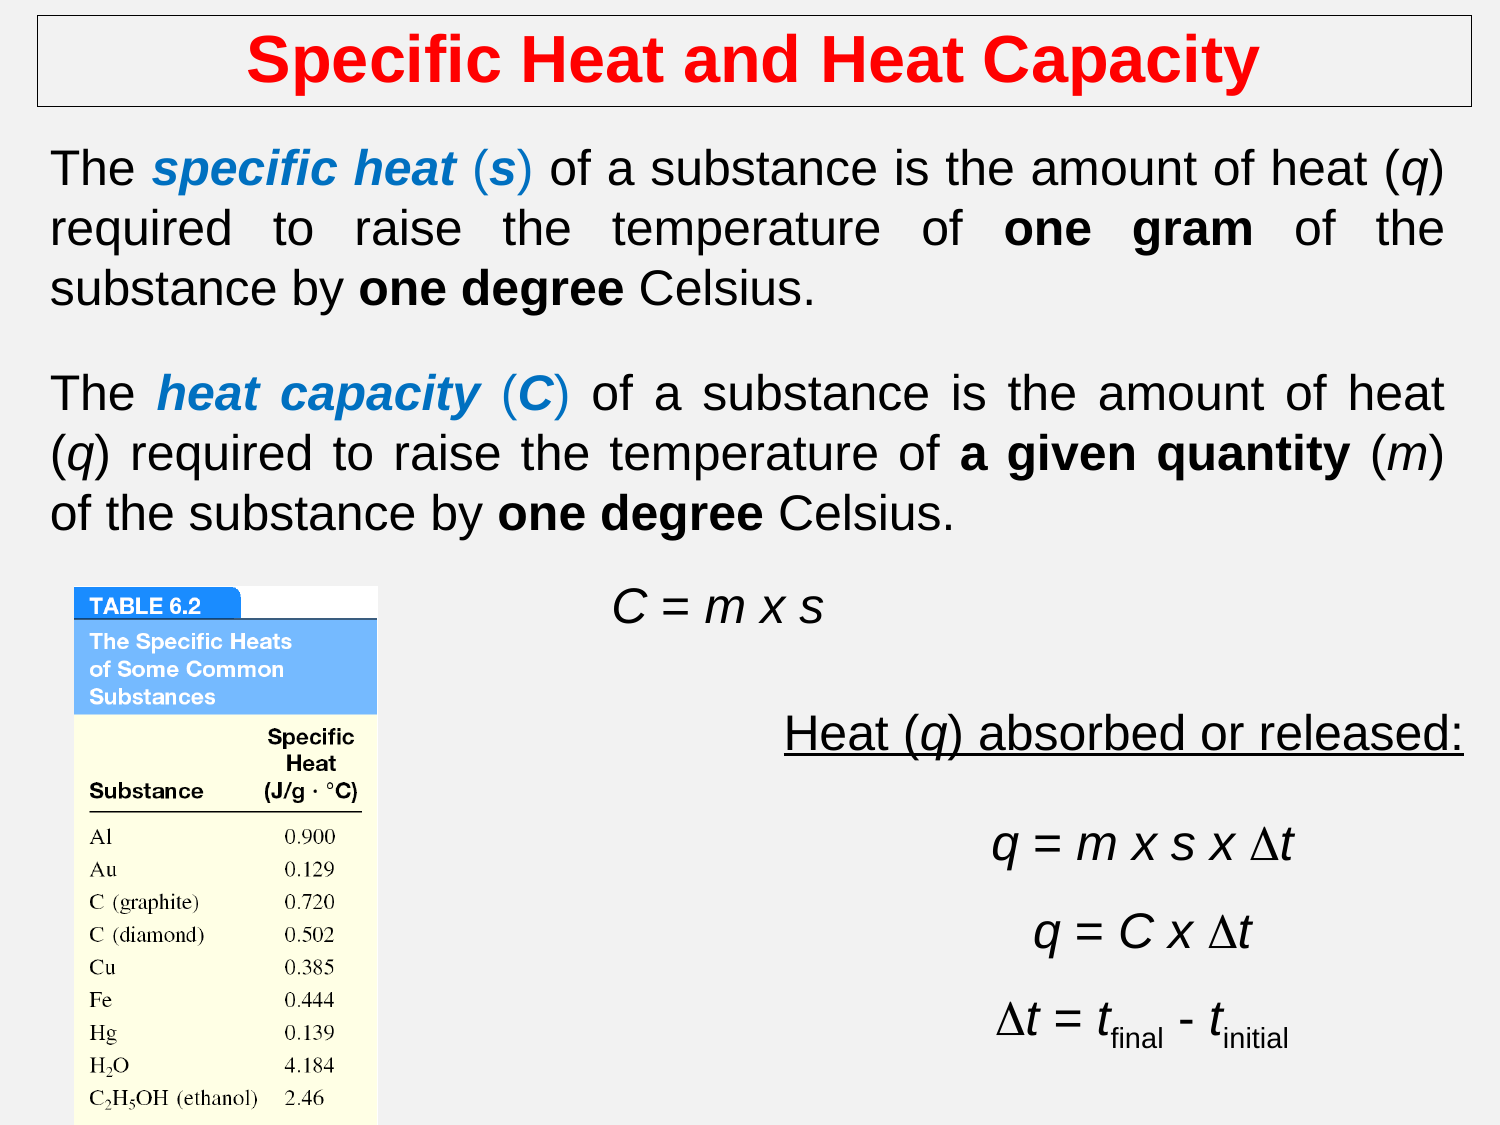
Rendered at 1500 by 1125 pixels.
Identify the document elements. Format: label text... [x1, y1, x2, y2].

text_box q = C x Dt [1018, 891, 1267, 966]
text_box Heat (q) absorbed or released: [768, 693, 1480, 768]
picture [74, 586, 378, 1125]
text_box The specific heat (s) of a substance is the amount of heat (q) required to raise the temperature of one gram of the substance by one degree Celsius. [35, 128, 1461, 324]
text_box Dt = tfinal - tinitial [980, 978, 1305, 1062]
text_box q = m x s x Dt [976, 803, 1309, 879]
title Specific Heat and Heat Capacity [37, 15, 1472, 107]
text_box The heat capacity (C) of a substance is the amount of heat (q) required to raise the temperature of a given quantity (m) of the substance by one degree Celsius. [35, 352, 1461, 548]
text_box C = m x s [596, 565, 839, 641]
